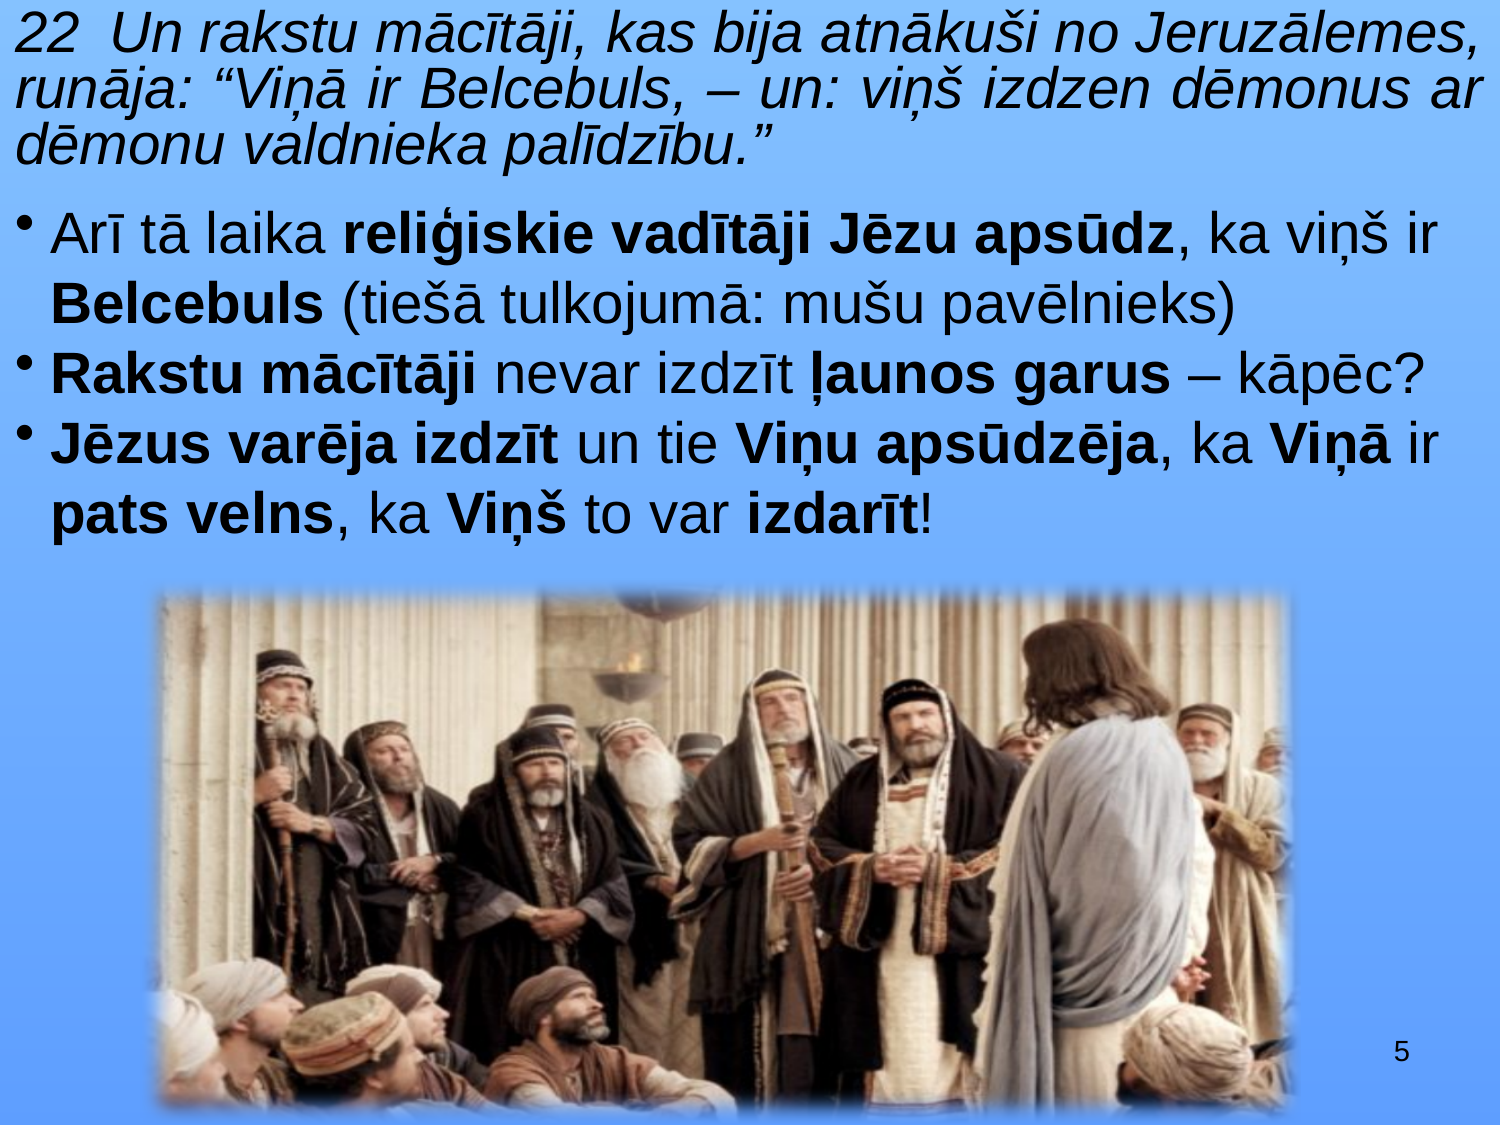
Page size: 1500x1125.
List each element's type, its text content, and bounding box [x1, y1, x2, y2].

slide_number 5 [1306, 1024, 1426, 1103]
list 22 Un rakstu mācītāji, kas bija atnākuši no Jeruzālemes, runāja: “Viņā ir Belcebuls, – un: viņš izdzen dēmonus ar dēmonu valdnieka palīdzību.” [0, 0, 1500, 178]
text_box Arī tā laika reliģiskie vadītāji Jēzu apsūdz, ka viņš ir Belcebuls (tiešā tulkojumā: mušu pavēlnieks) Rakstu mācītāji nevar izdzīt ļaunos garus – kāpēc? Jēzus varēja izdzīt un tie Viņu apsūdzēja, ka Viņā ir pats velns, ka Viņš to var izdarīt! [0, 187, 1500, 553]
picture [140, 577, 1301, 1125]
